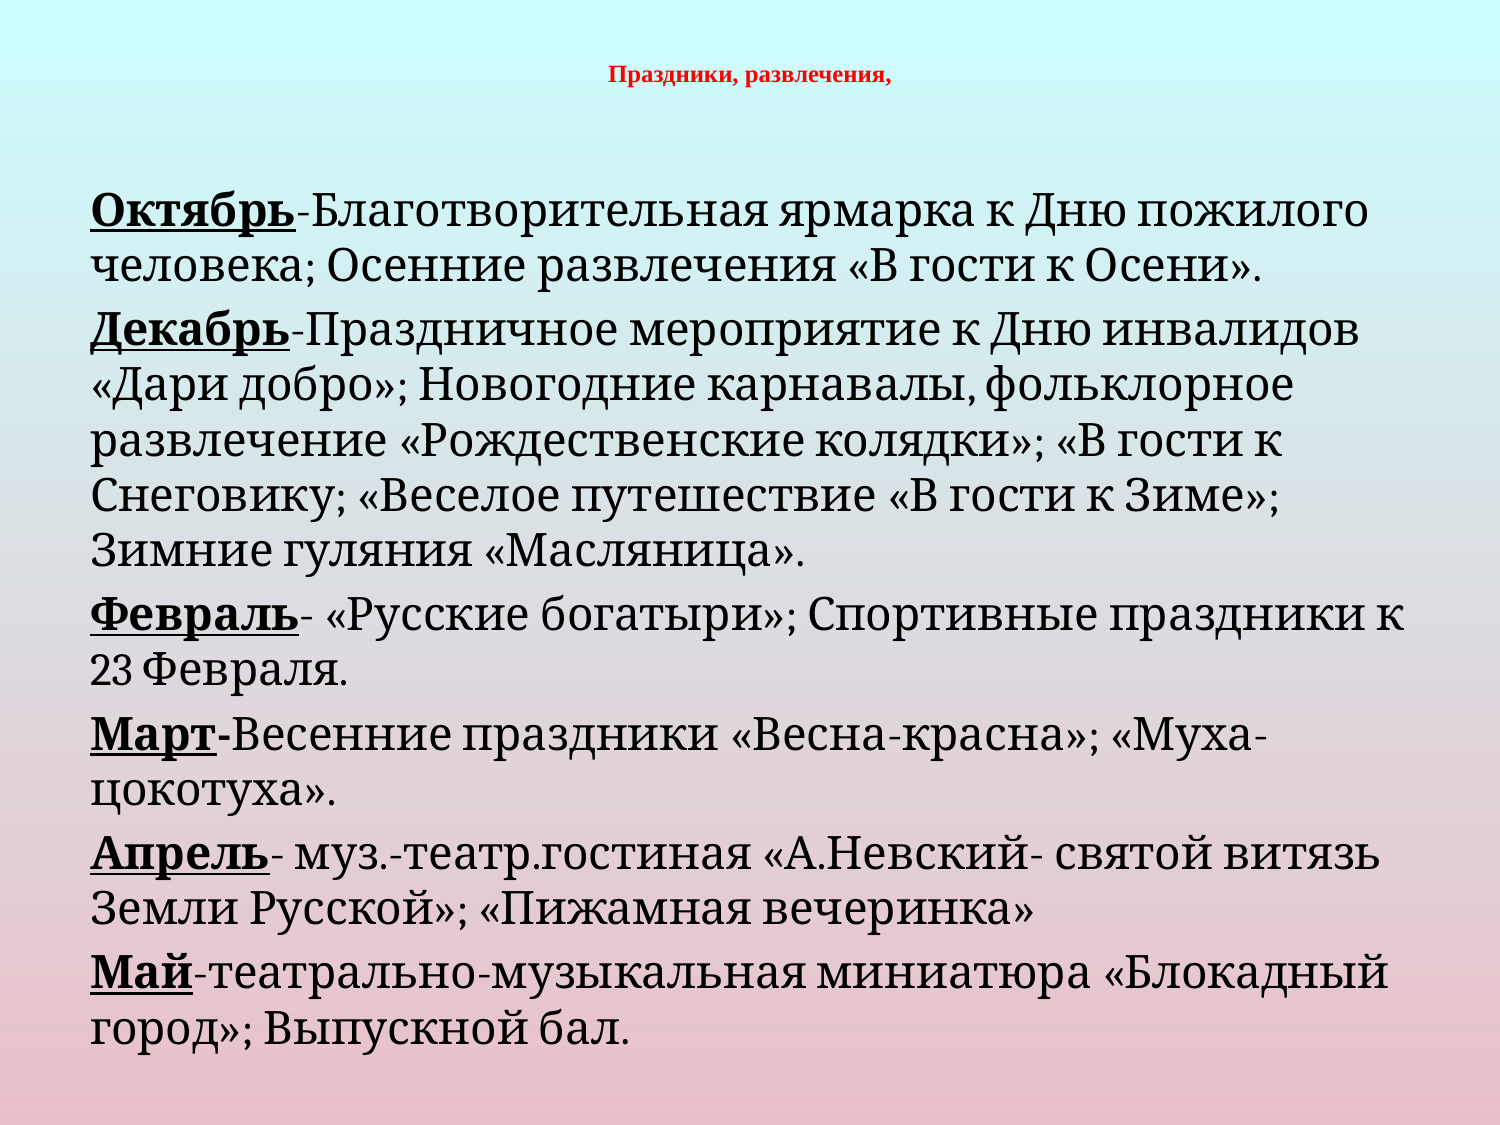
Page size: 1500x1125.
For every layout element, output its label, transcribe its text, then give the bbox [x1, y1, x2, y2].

title Праздники, развлечения, [75, 19, 1425, 126]
list Октябрь-Благотворительная ярмарка к Дню пожилого человека; Осенние развлечения «В гости к Осени». Декабрь-Праздничное мероприятие к Дню инвалидов «Дари добро»; Новогодние карнавалы, фольклорное развлечение «Рождественские колядки»; «В гости к Снеговику; «Веселое путешествие «В гости к Зиме»; Зимние гуляния «Масляница». Февраль- «Русские богатыри»; Спортивные праздники к 23 Февраля. Март-Весенние праздники «Весна-красна»; «Муха-цокотуха». Апрель- муз.-театр.гостиная «А.Невский- святой витязь Земли Русской»; «Пижамная вечеринка» Май-театрально-музыкальная миниатюра «Блокадный город»; Выпускной бал. [75, 172, 1425, 1083]
